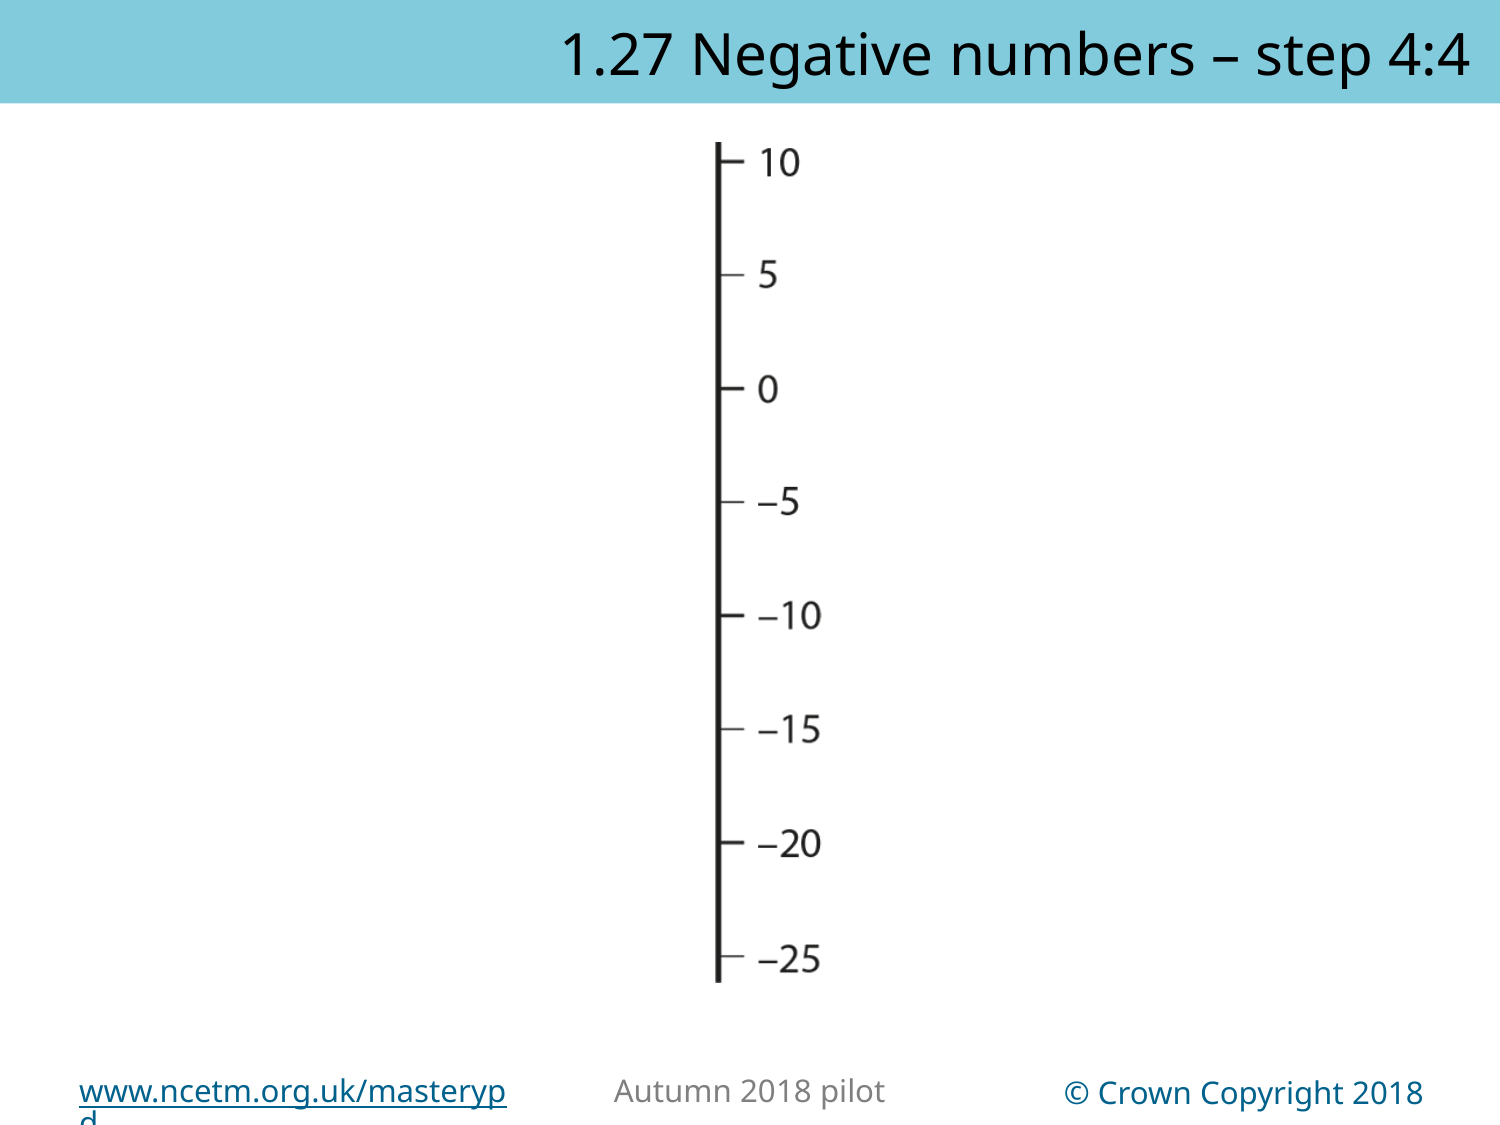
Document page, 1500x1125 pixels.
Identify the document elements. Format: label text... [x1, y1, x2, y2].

list 1.27 Negative numbers – step 4:4 [0, 0, 1500, 104]
picture [274, 127, 1226, 983]
